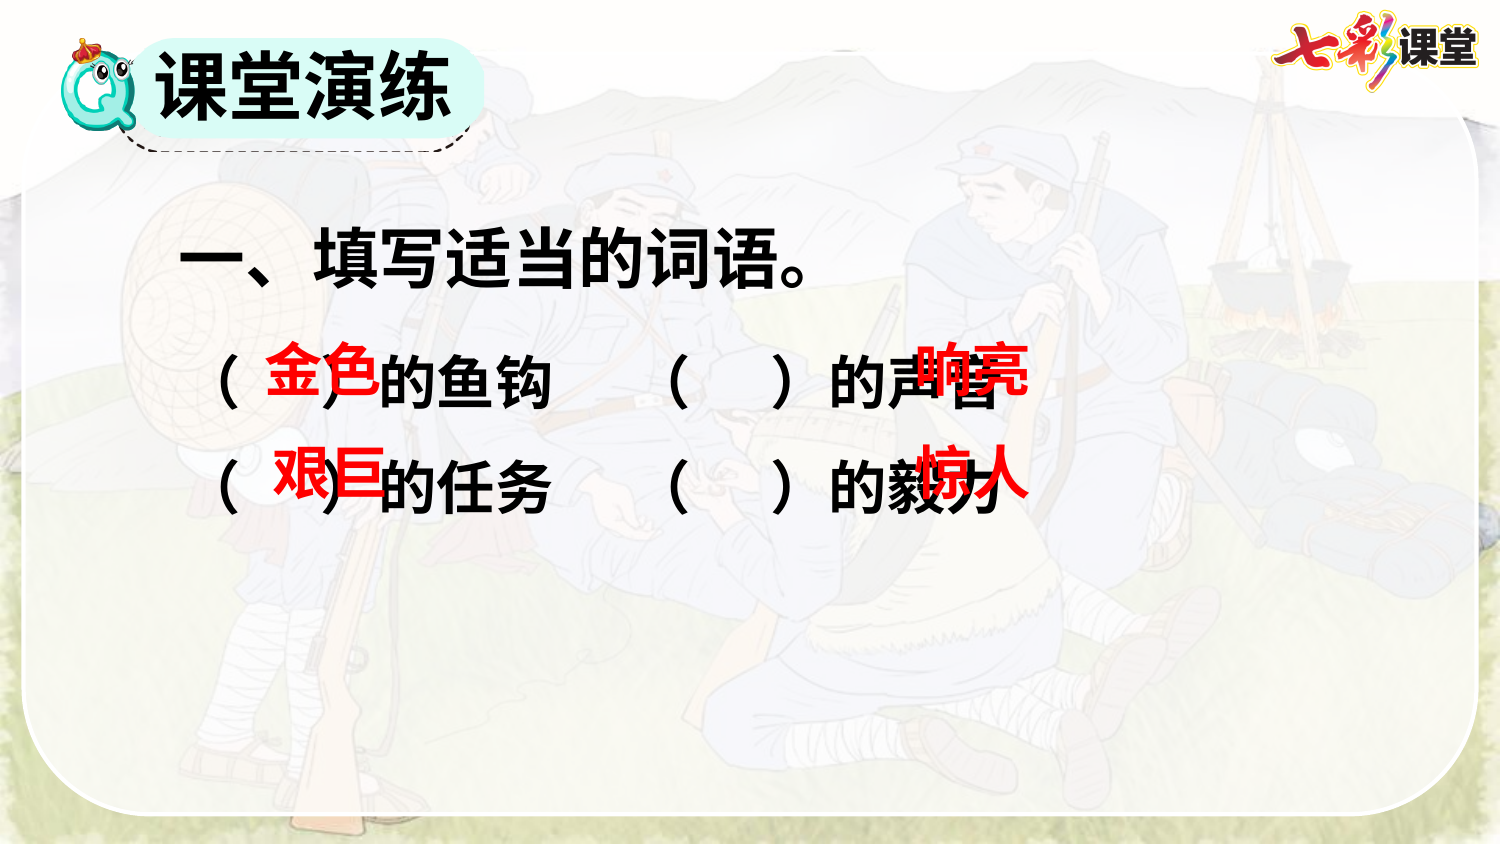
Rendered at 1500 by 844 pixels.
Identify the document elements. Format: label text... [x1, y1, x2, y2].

text_box 一、填写适当的词语。 [163, 169, 862, 304]
picture [0, 0, 1500, 844]
text_box 艰巨 [261, 430, 421, 512]
text_box 金色 [253, 327, 414, 409]
text_box （ ）的鱼钩 （ ）的声音 （ ）的任务 （ ）的毅力 [171, 305, 1388, 527]
text_box 课堂演练 [141, 33, 491, 135]
text_box 响亮 [903, 327, 1063, 409]
text_box 惊人 [903, 430, 1063, 512]
